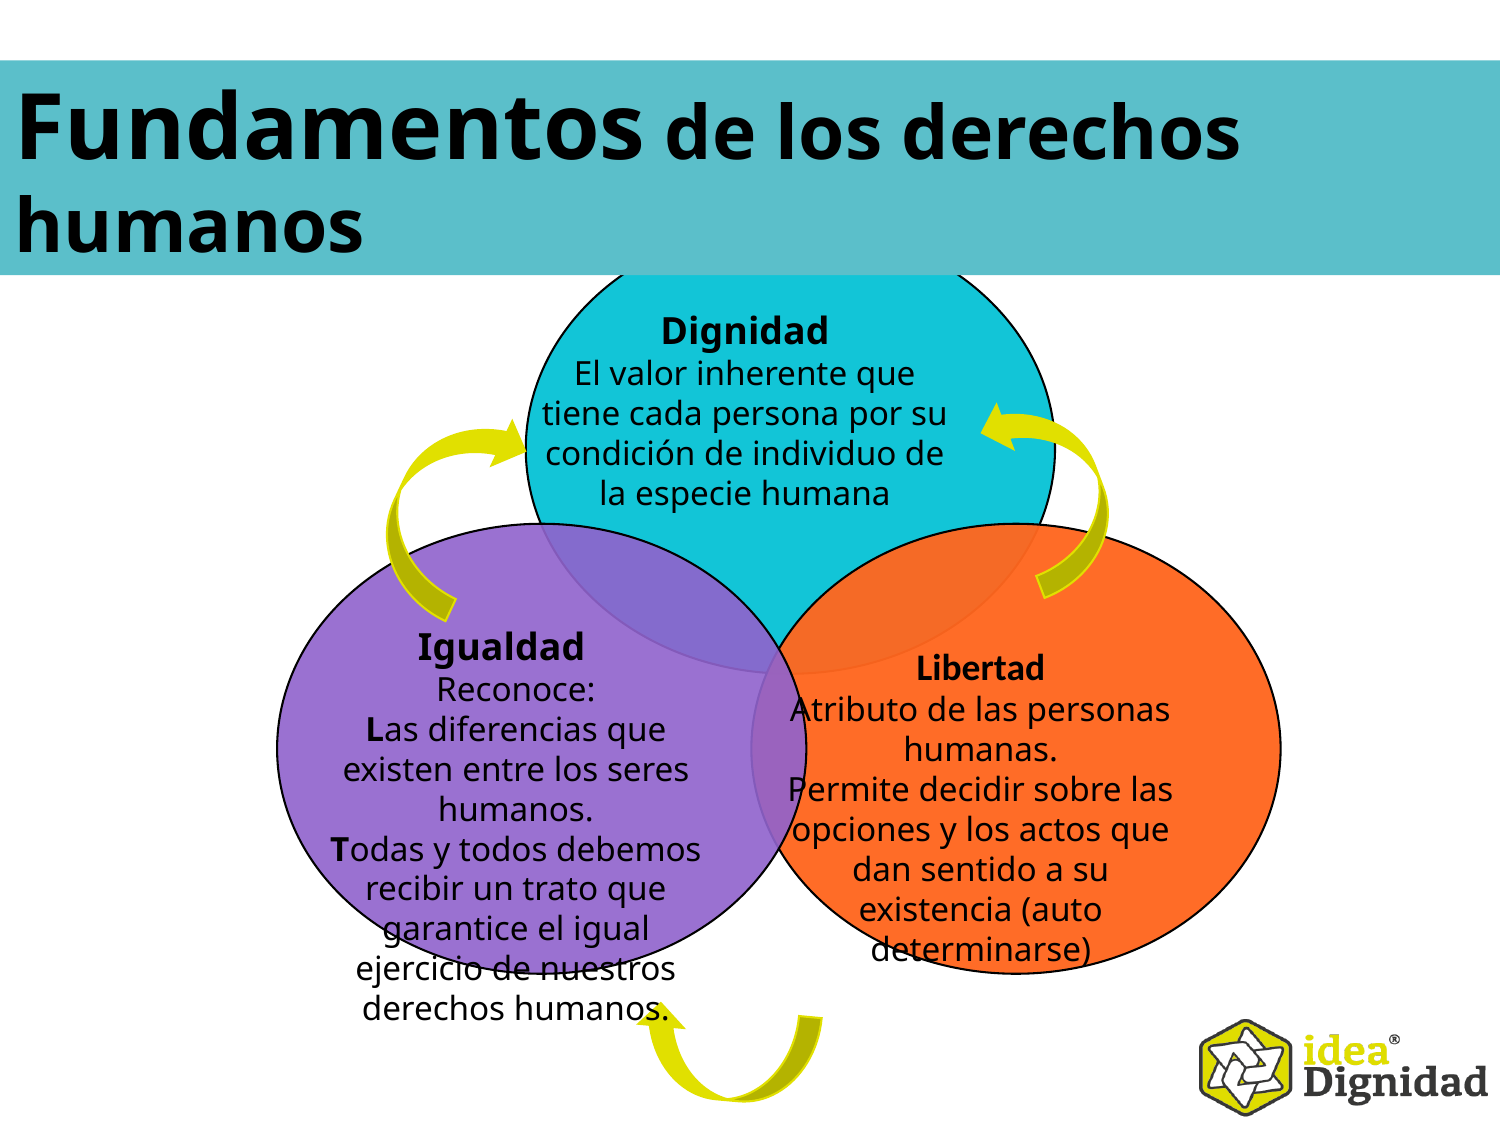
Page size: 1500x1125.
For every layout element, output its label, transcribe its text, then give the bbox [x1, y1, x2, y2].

picture [1192, 1015, 1494, 1121]
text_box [47, 223, 1462, 1100]
text_box Fundamentos de los derechos humanos [0, 60, 1500, 276]
